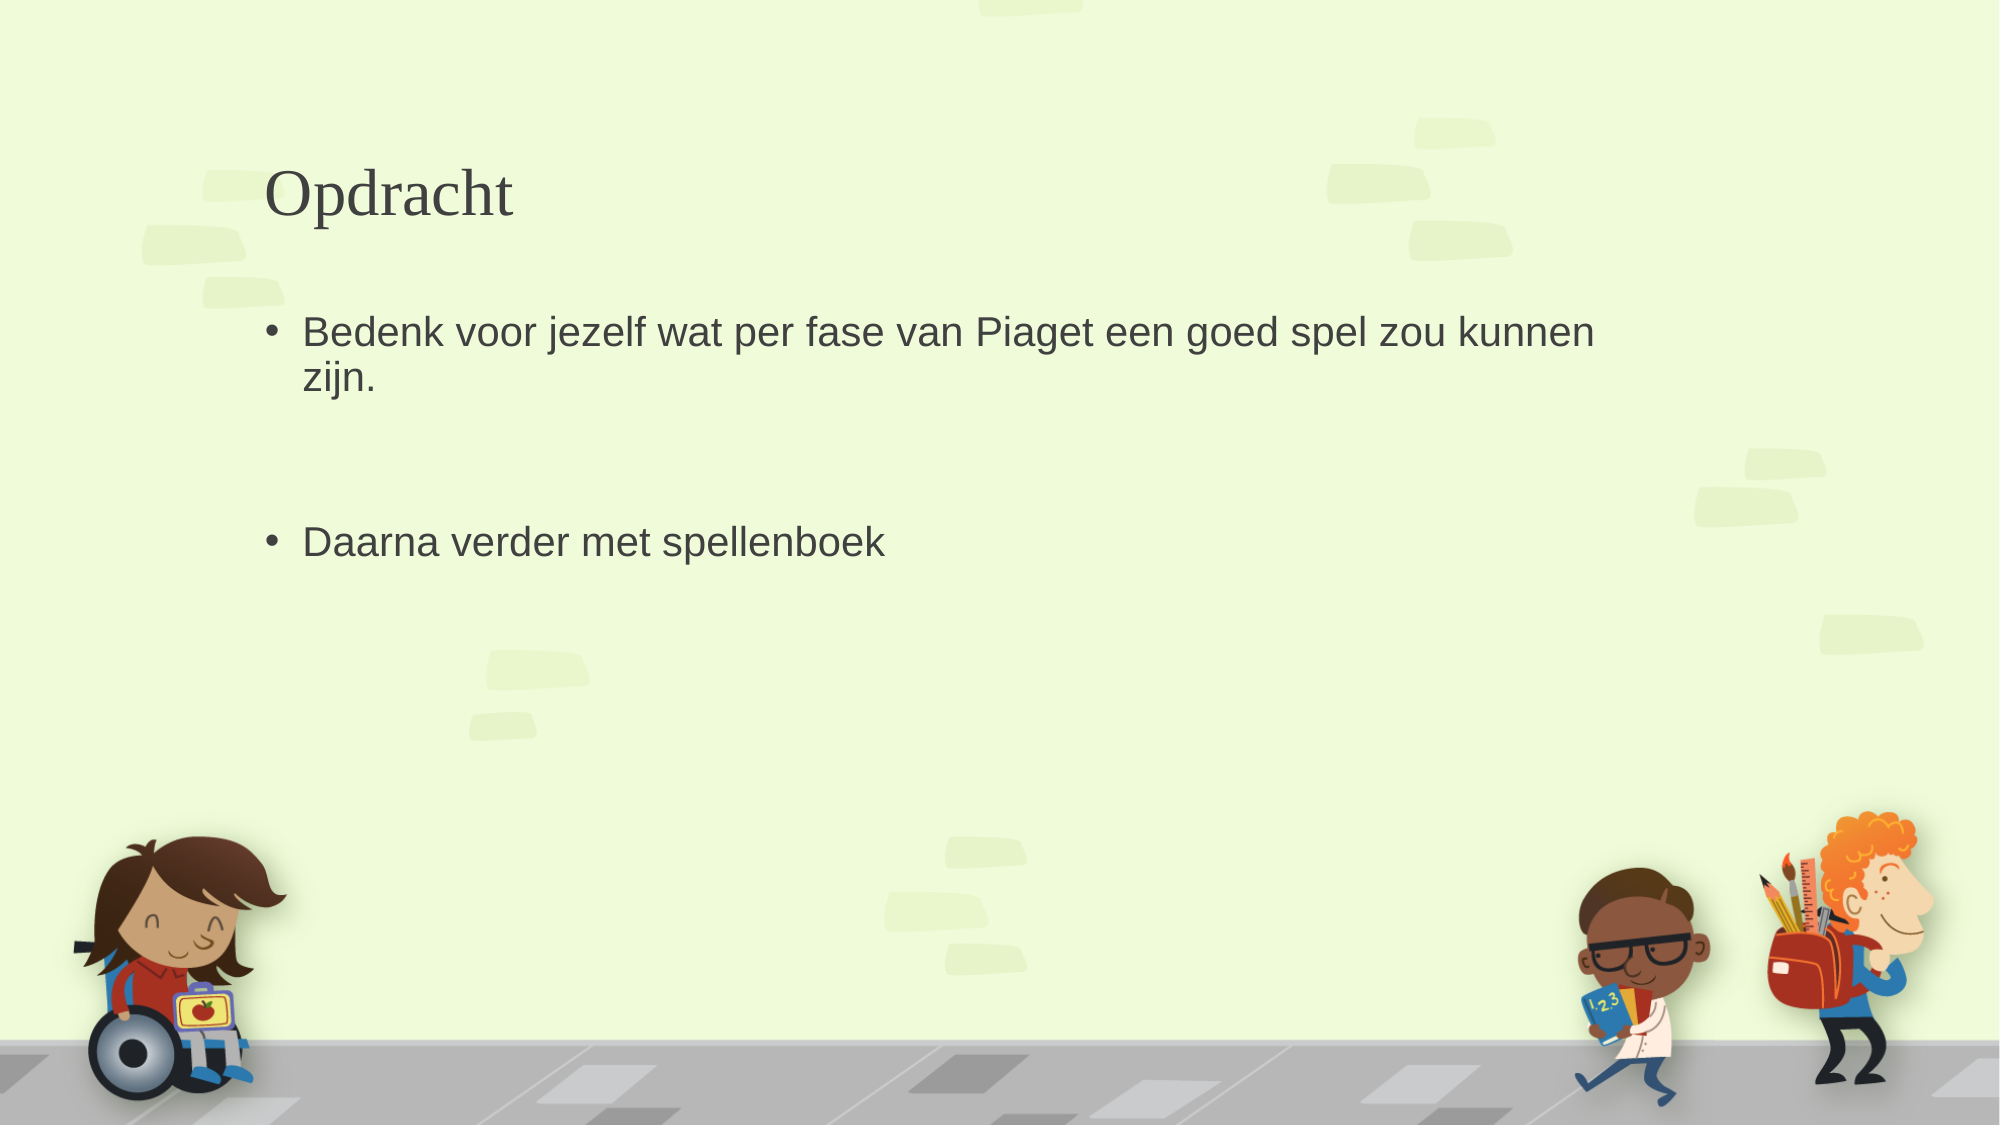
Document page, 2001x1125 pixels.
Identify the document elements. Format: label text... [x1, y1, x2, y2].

picture [0, 0, 2000, 1125]
list Bedenk voor jezelf wat per fase van Piaget een goed spel zou kunnen zijn. Daarna verder met spellenboek [249, 302, 1650, 811]
title Opdracht [249, 59, 1750, 238]
